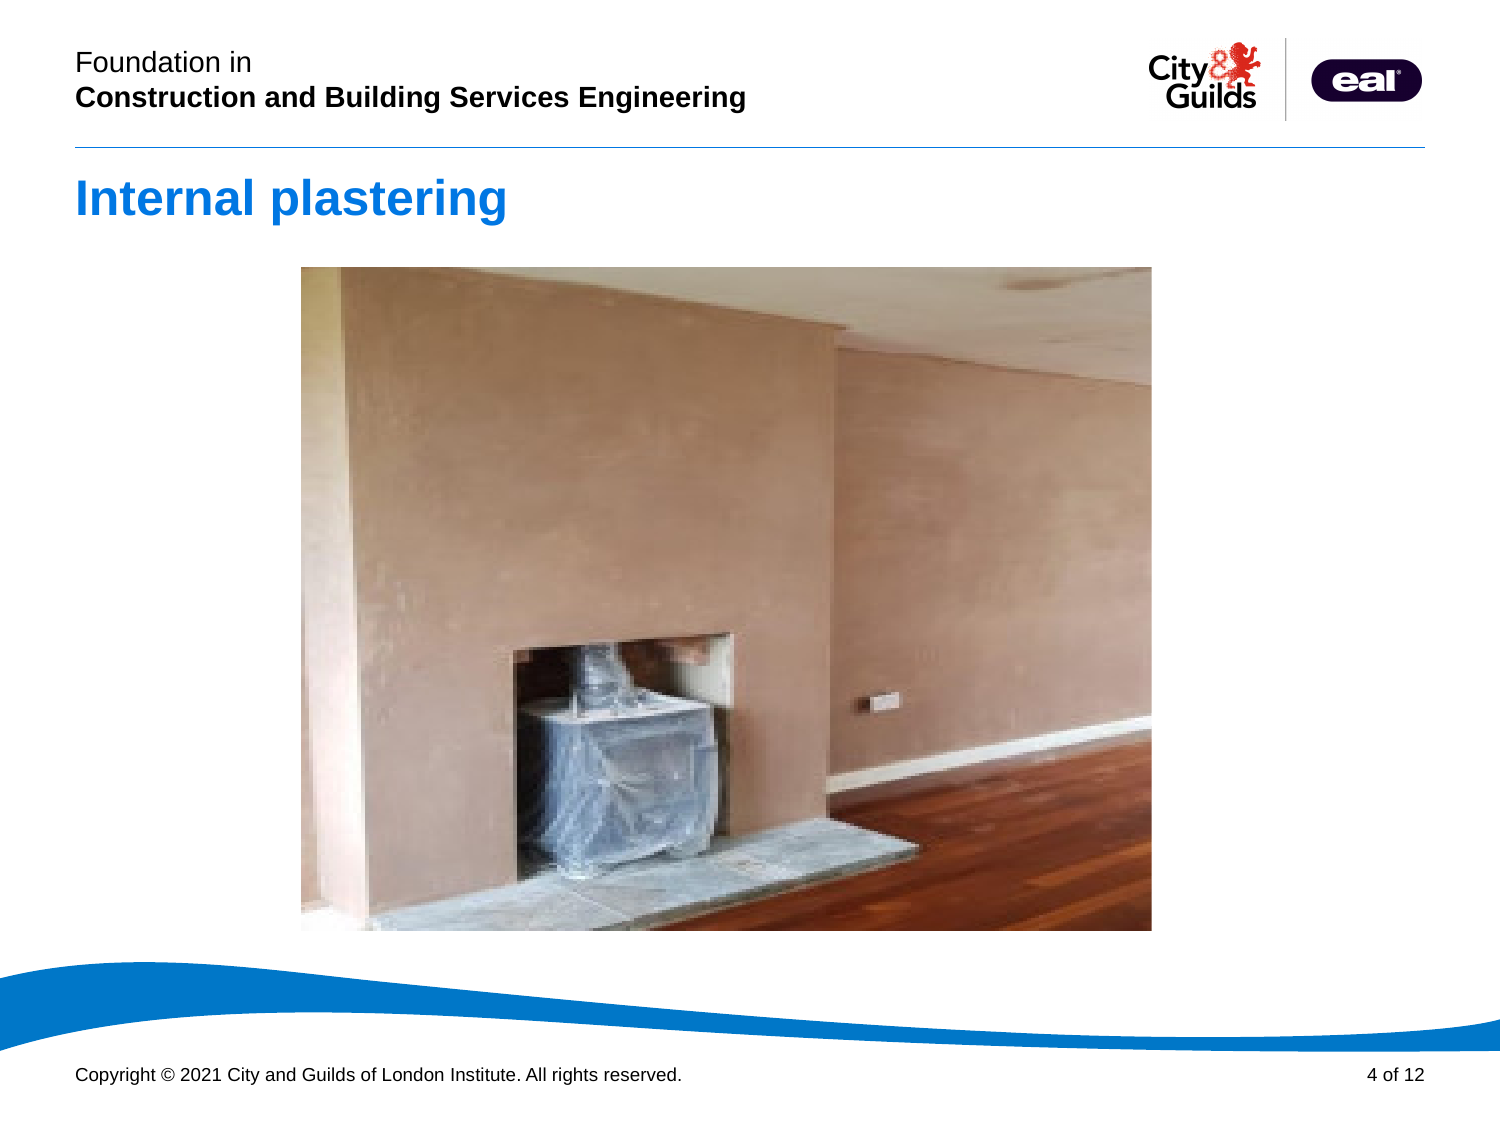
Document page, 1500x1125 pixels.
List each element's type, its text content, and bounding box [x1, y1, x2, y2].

title Internal plastering [74, 165, 1424, 229]
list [300, 266, 1152, 931]
picture [1149, 38, 1422, 121]
